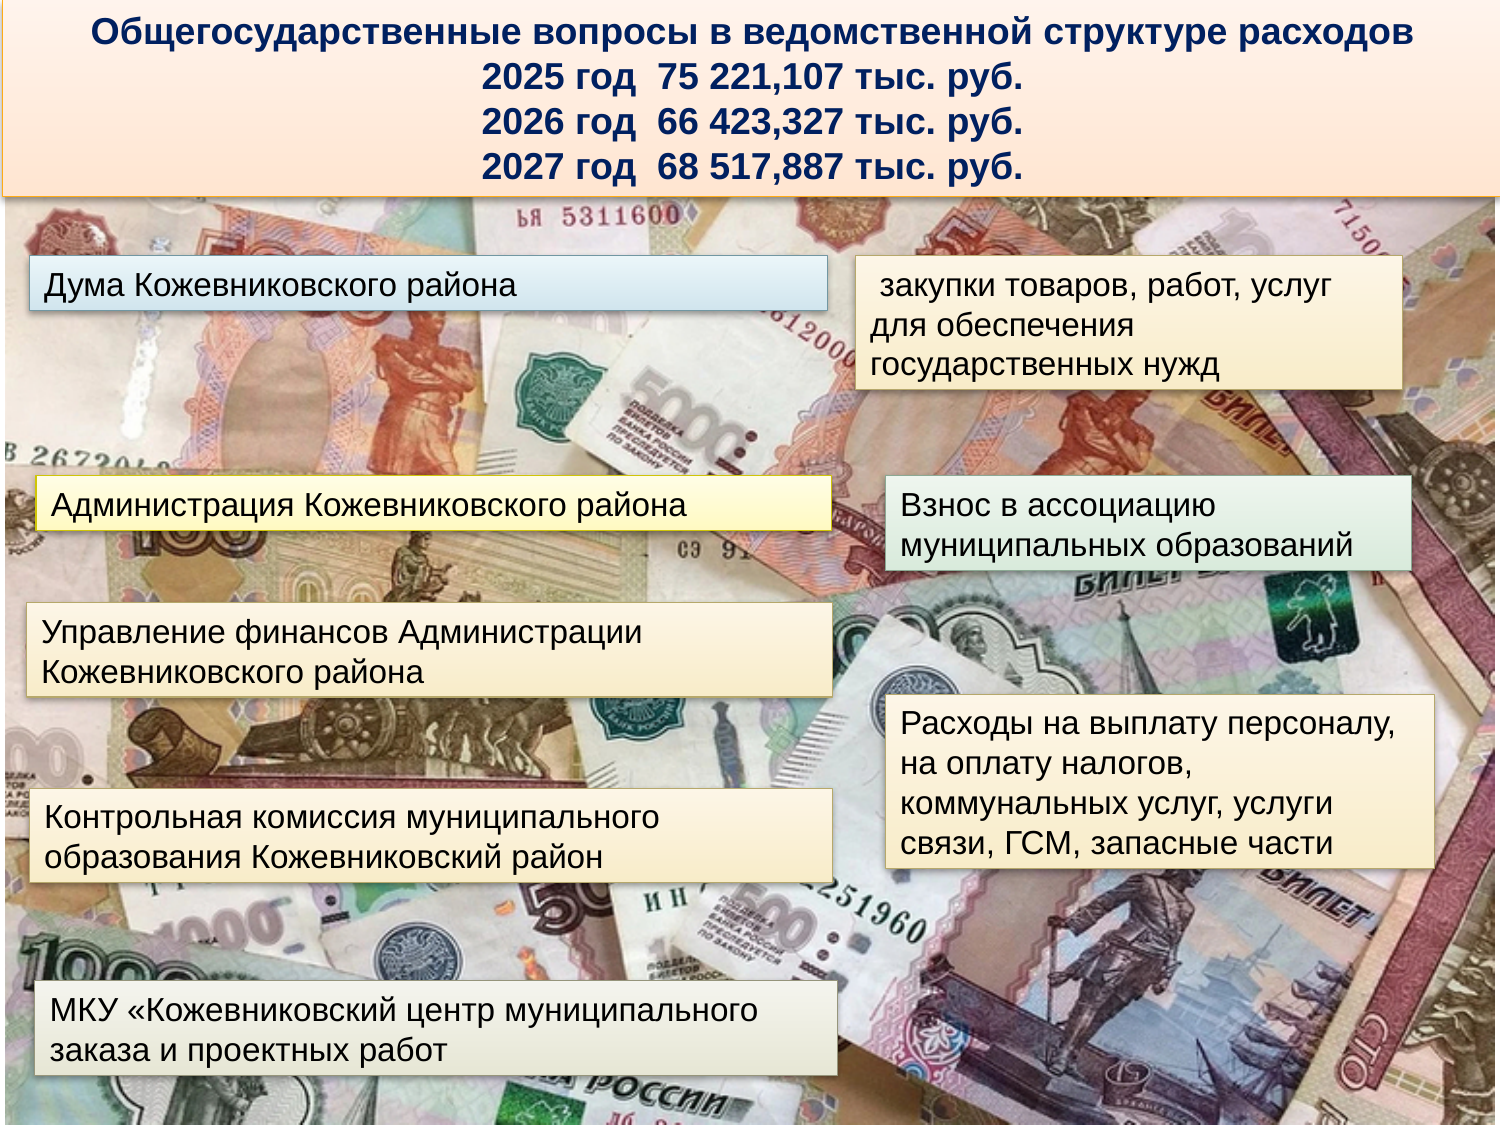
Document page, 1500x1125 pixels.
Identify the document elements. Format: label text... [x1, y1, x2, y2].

text_box Общегосударственные вопросы в ведомственной структуре расходов 2025 год 75 221,107 тыс. руб. 2026 год 66 423,327 тыс. руб. 2027 год 68 517,887 тыс. руб. [2, 0, 1500, 197]
picture [5, 196, 1495, 1125]
